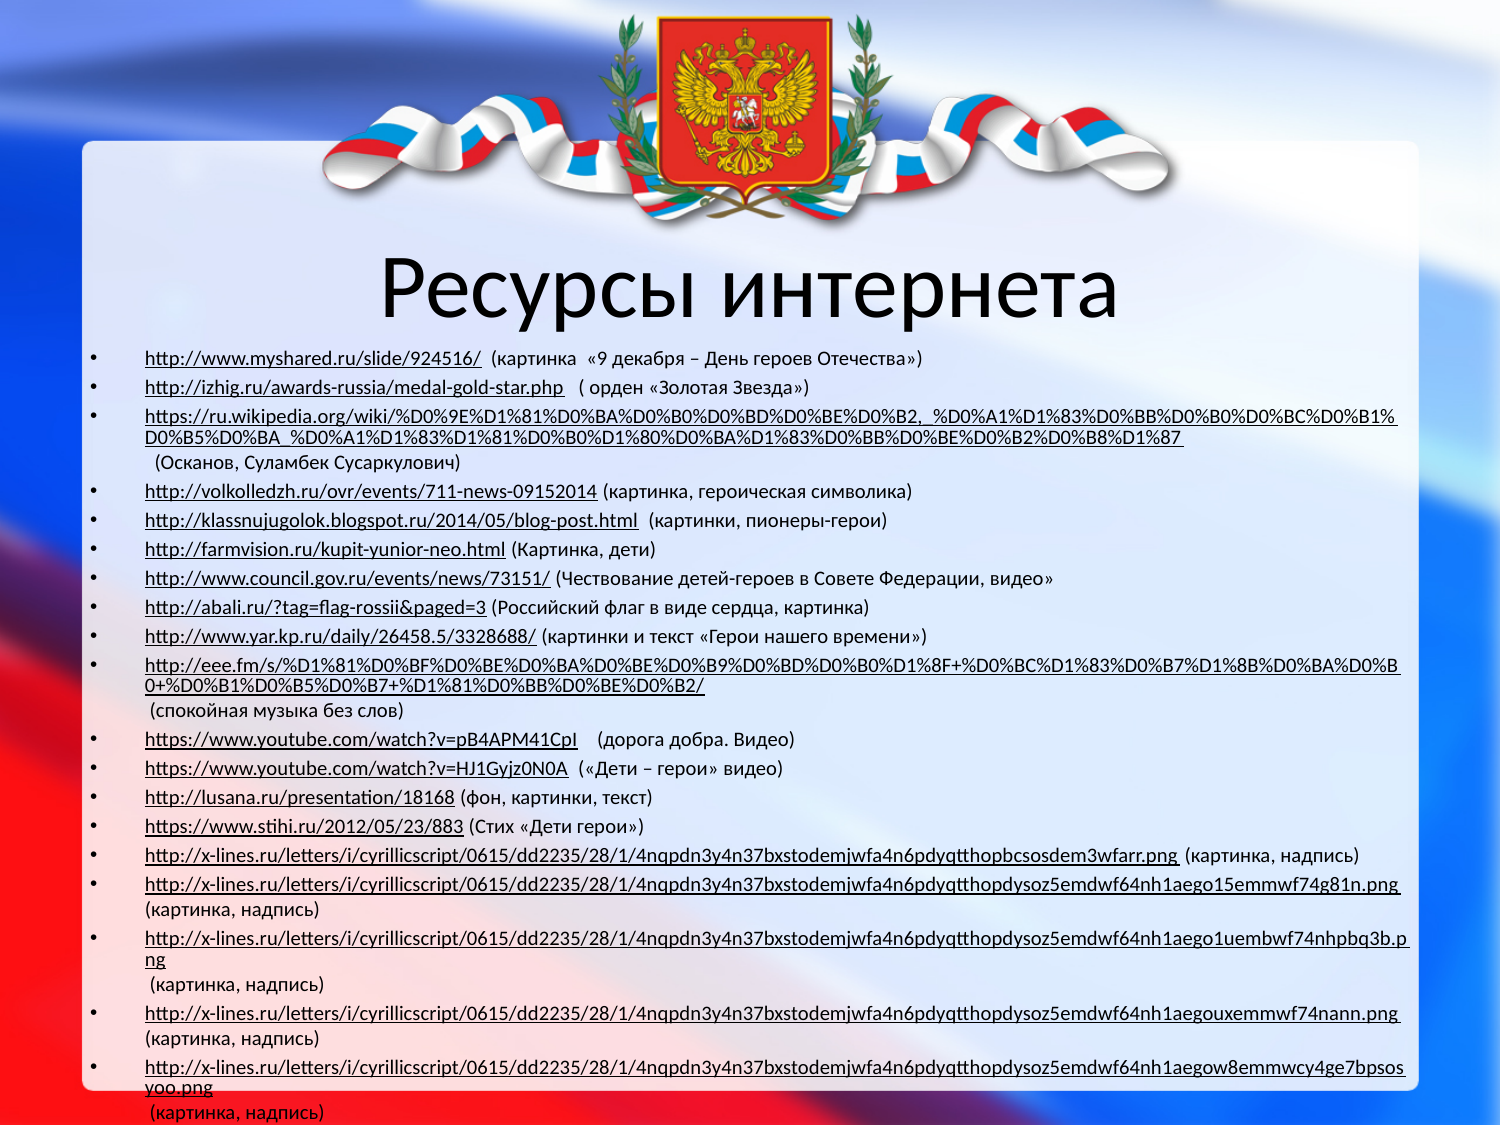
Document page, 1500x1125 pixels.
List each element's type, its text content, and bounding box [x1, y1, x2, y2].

picture [0, 0, 1500, 1125]
list http://www.myshared.ru/slide/924516/ (картинка «9 декабря – День героев Отечества») http://izhig.ru/awards-russia/medal-gold-star.php ( орден «Золотая Звезда») https://ru.wikipedia.org/wiki/%D0%9E%D1%81%D0%BA%D0%B0%D0%BD%D0%BE%D0%B2,_%D0%A1%D1%83%D0%BB%D0%B0%D0%BC%D0%B1%D0%B5%D0%BA_%D0%A1%D1%83%D1%81%D0%B0%D1%80%D0%BA%D1%83%D0%BB%D0%BE%D0%B2%D0%B8%D1%87 (Осканов, Суламбек Сусаркулович) http://volkolledzh.ru/ovr/events/711-news-09152014 (картинка, героическая символика) http://klassnujugolok.blogspot.ru/2014/05/blog-post.html (картинки, пионеры-герои) http://farmvision.ru/kupit-yunior-neo.html (Картинка, дети) http://www.council.gov.ru/events/news/73151/ (Чествование детей-героев в Совете Федерации, видео» http://abali.ru/?tag=flag-rossii&paged=3 (Российский флаг в виде сердца, картинка) http://www.yar.kp.ru/daily/26458.5/3328688/ (картинки и текст «Герои нашего времени») http://eee.fm/s/%D1%81%D0%BF%D0%BE%D0%BA%D0%BE%D0%B9%D0%BD%D0%B0%D1%8F+%D0%BC%D1%83%D0%B7%D1%8B%D0%BA%D0%B0+%D0%B1%D0%B5%D0%B7+%D1%81%D0%BB%D0%BE%D0%B2/ (спокойная музыка без слов) https://www.youtube.com/watch?v=pB4APM41CpI (дорога добра. Видео) https://www.youtube.com/watch?v=HJ1Gyjz0N0A («Дети – герои» видео) http://lusana.ru/presentation/18168 (фон, картинки, текст) https://www.stihi.ru/2012/05/23/883 (Стих «Дети герои») http://x-lines.ru/letters/i/cyrillicscript/0615/dd2235/28/1/4nqpdn3y4n37bxstodemjwfa4n6pdyqtthopbcsosdem3wfarr.png (картинка, надпись) http://x-lines.ru/letters/i/cyrillicscript/0615/dd2235/28/1/4nqpdn3y4n37bxstodemjwfa4n6pdyqtthopdysoz5emdwf64nh1aego15emmwf74g81n.png (картинка, надпись) http://x-lines.ru/letters/i/cyrillicscript/0615/dd2235/28/1/4nqpdn3y4n37bxstodemjwfa4n6pdyqtthopdysoz5emdwf64nh1aego1uembwf74nhpbq3b.png (картинка, надпись) http://x-lines.ru/letters/i/cyrillicscript/0615/dd2235/28/1/4nqpdn3y4n37bxstodemjwfa4n6pdyqtthopdysoz5emdwf64nh1aegouxemmwf74nann.png (картинка, надпись) http://x-lines.ru/letters/i/cyrillicscript/0615/dd2235/28/1/4nqpdn3y4n37bxstodemjwfa4n6pdyqtthopdysoz5emdwf64nh1aegow8emmwcy4ge7bpsosyoo.png (картинка, надпись) http://genyborka.ru/3145 (картинка «Я помню! Ягоржусь!» [75, 337, 1425, 1080]
title Ресурсы интернета [75, 187, 1425, 337]
